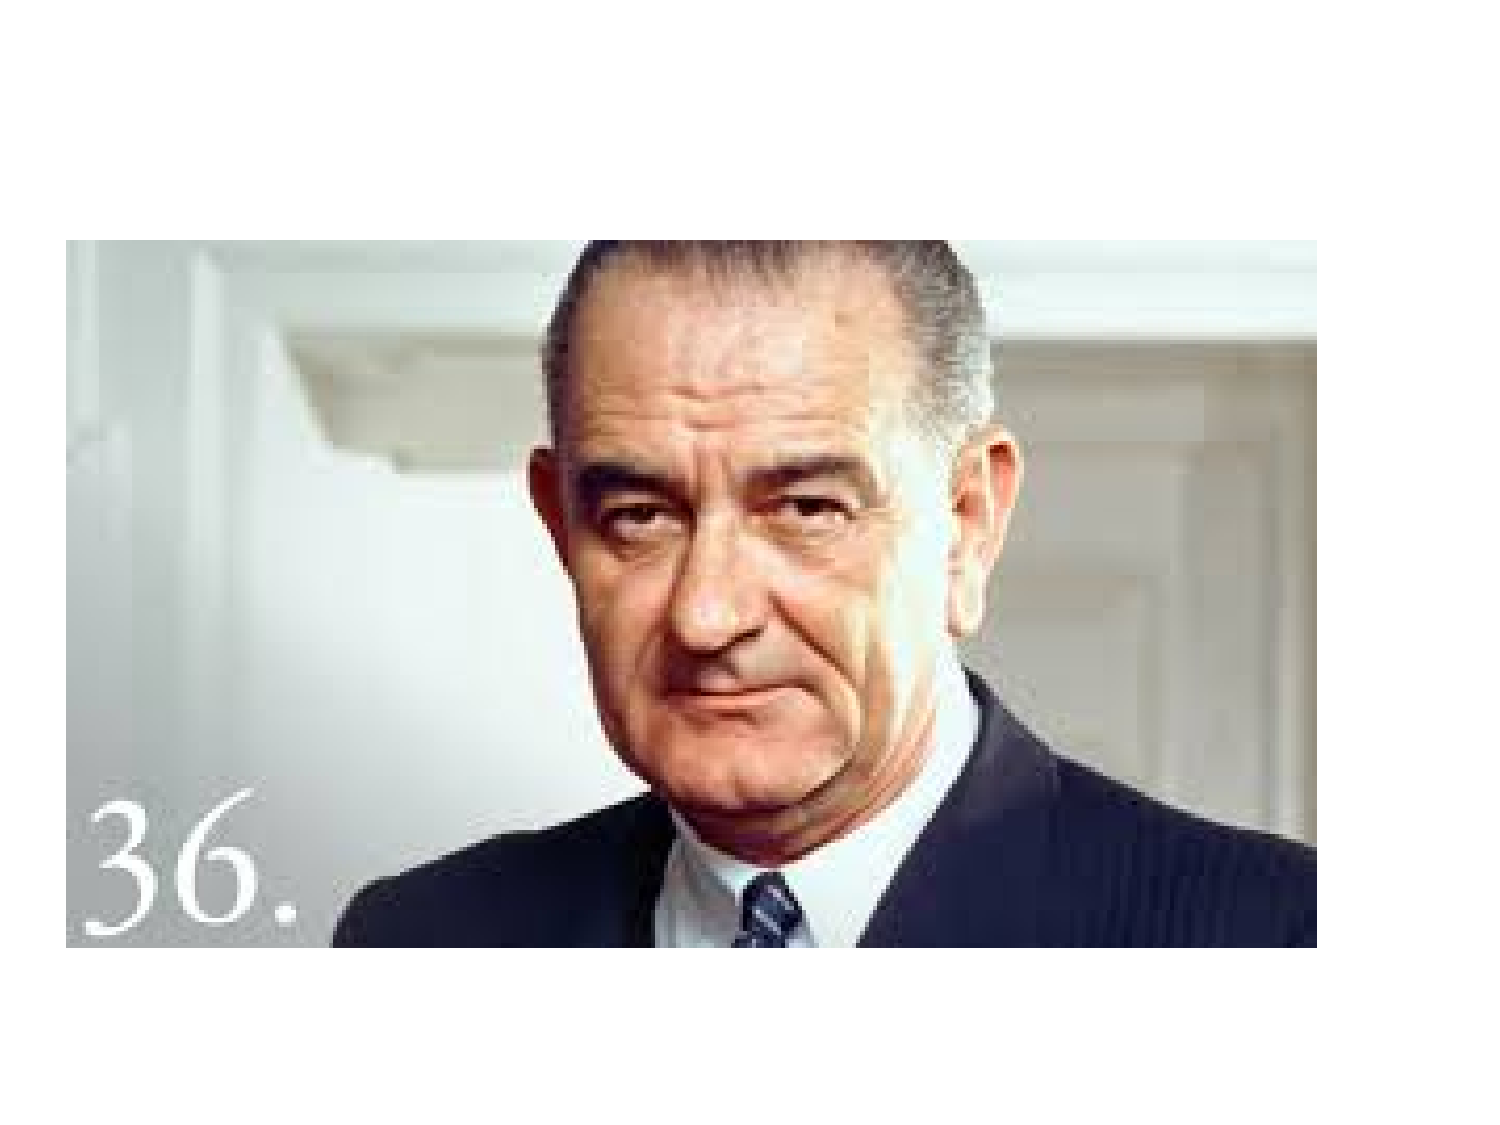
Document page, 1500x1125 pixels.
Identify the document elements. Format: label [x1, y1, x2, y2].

picture [66, 240, 1318, 948]
